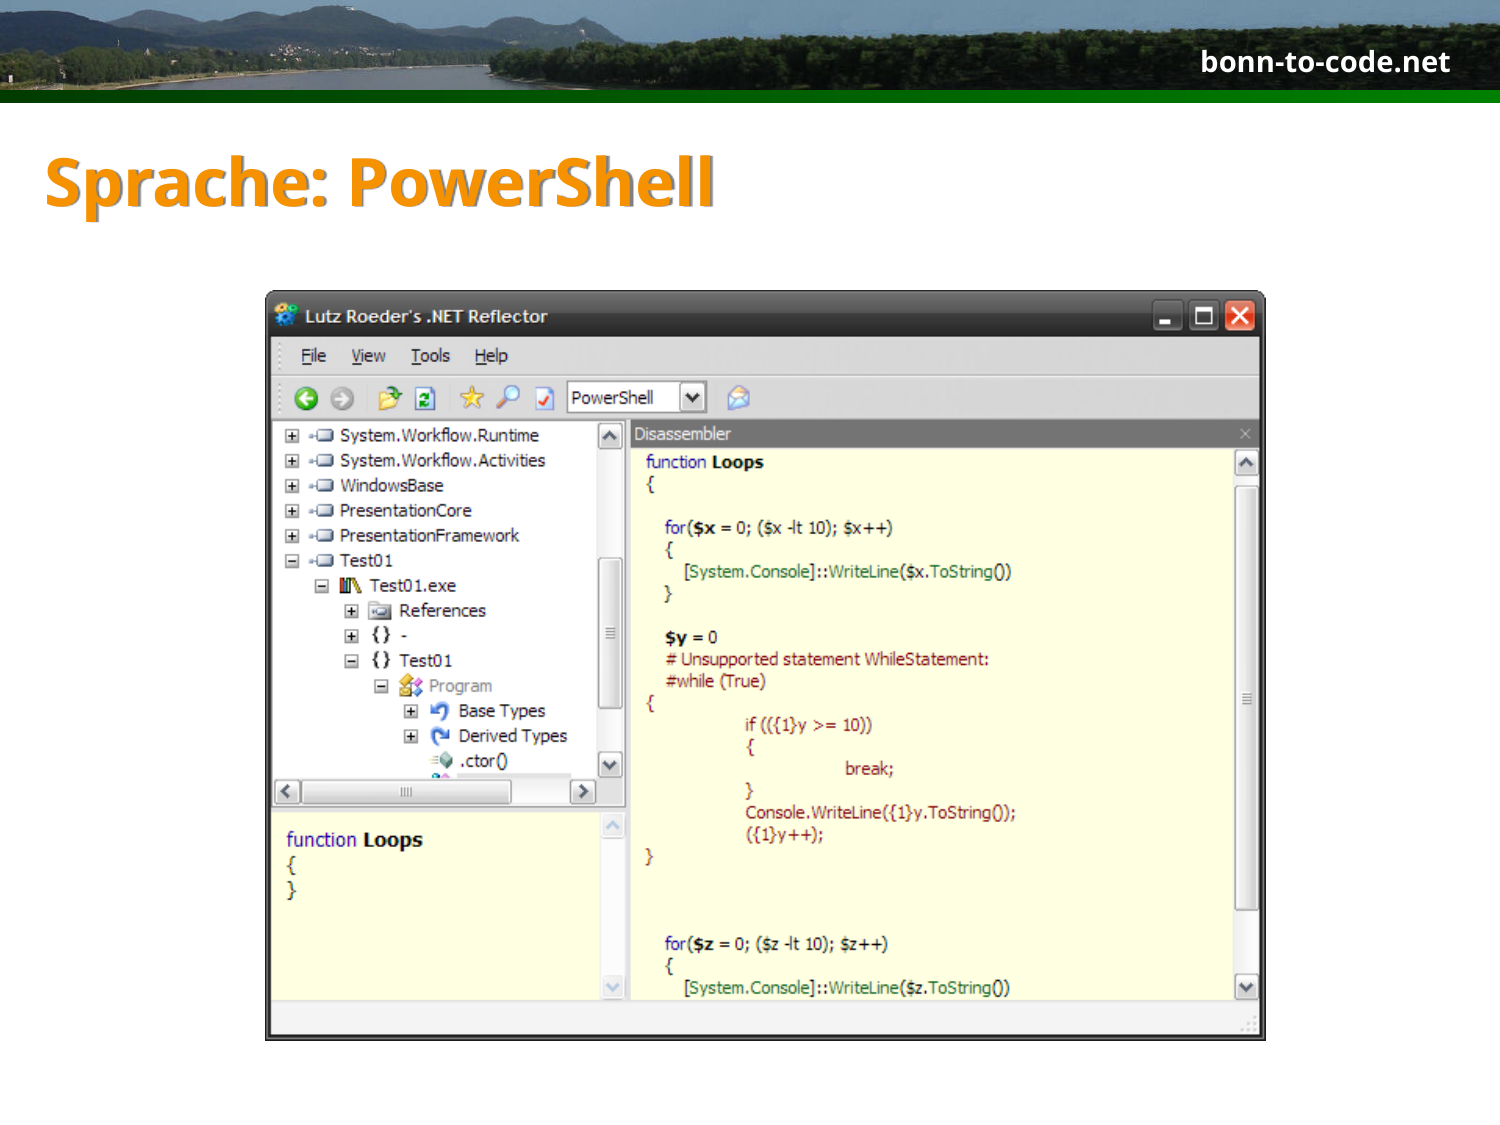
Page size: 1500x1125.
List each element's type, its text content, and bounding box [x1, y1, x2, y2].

title Sprache: PowerShell [29, 101, 1471, 258]
picture [265, 290, 1266, 1042]
picture [0, 0, 1500, 90]
